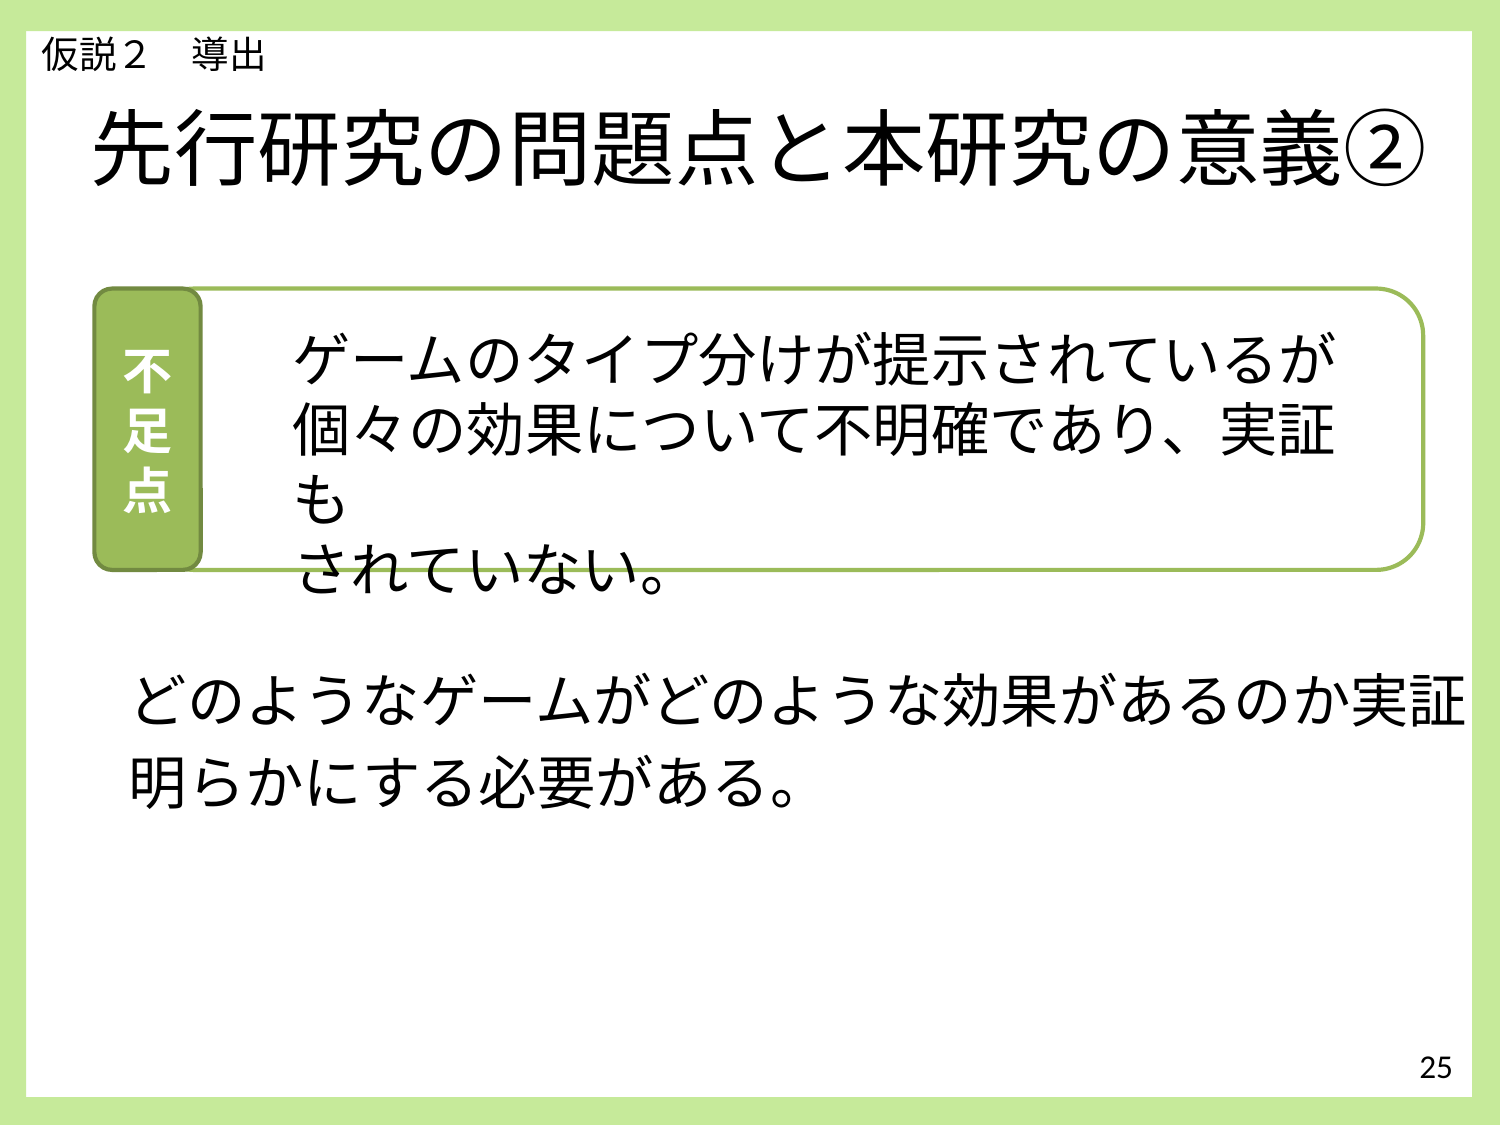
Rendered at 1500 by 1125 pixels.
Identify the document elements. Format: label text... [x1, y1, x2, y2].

text_box ゲームのタイプ分けが提示されているが 個々の効果について不明確であり、実証も されていない。 [277, 315, 1399, 611]
title 先行研究の問題点と本研究の意義② [18, 47, 1470, 246]
text_box [0, 0, 1500, 1125]
list どのようなゲームがどのような効果があるのか実証し、 明らかにする必要がある。 [113, 656, 1470, 1006]
text_box 仮説２ 導出 [26, 33, 405, 83]
slide_number 25 [1395, 1035, 1468, 1095]
text_box [188, 286, 1426, 573]
text_box [0, 33, 1470, 1125]
text_box 不足点 [92, 286, 203, 573]
